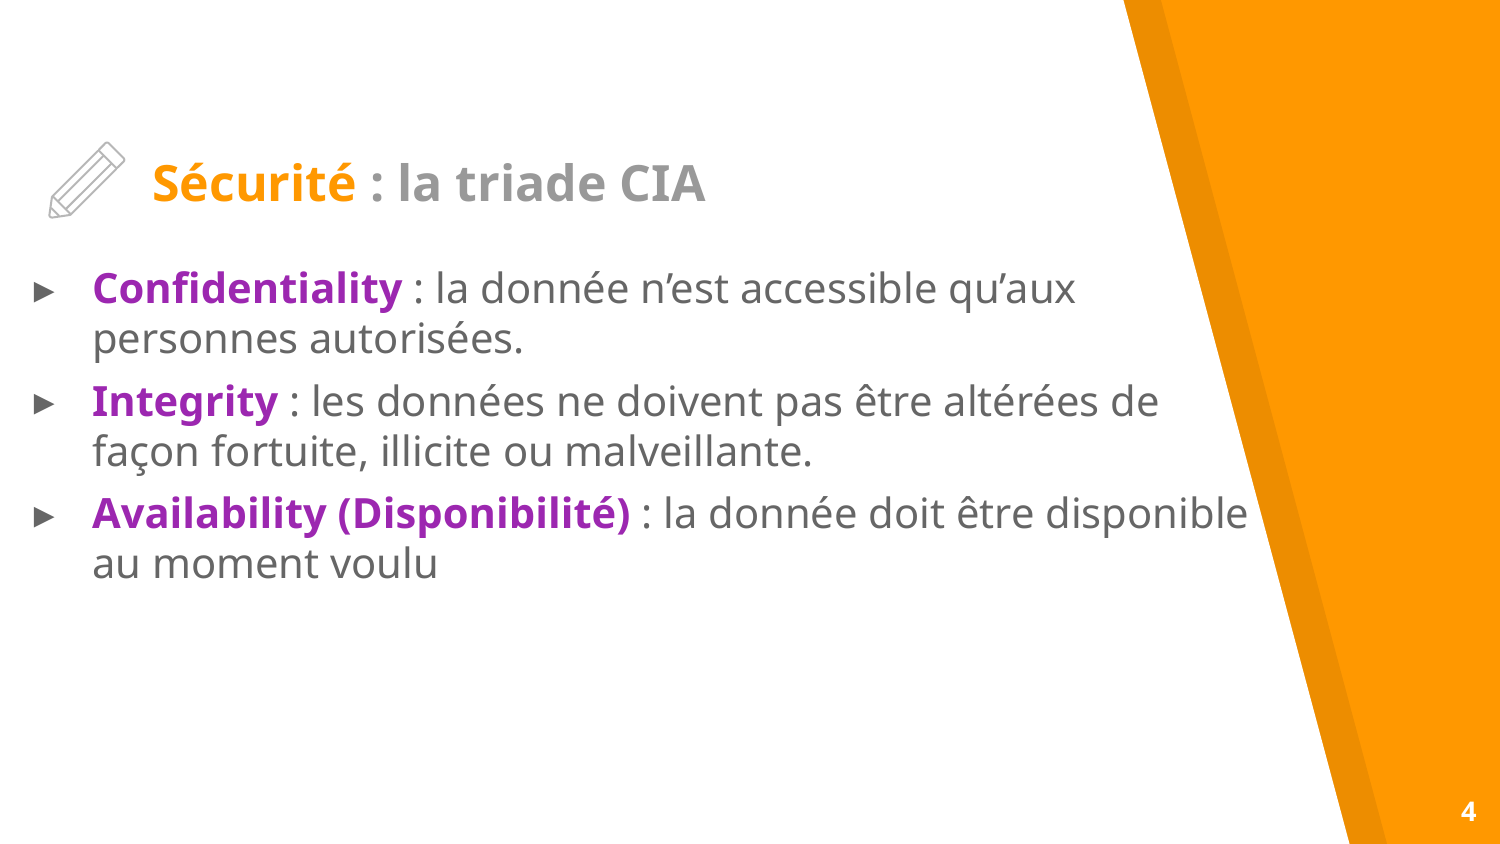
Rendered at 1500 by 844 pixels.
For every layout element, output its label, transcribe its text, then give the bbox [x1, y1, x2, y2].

slide_number 4 [1401, 779, 1492, 844]
list Confidentiality : la donnée n’est accessible qu’aux personnes autorisées. Integrity : les données ne doivent pas être altérées de façon fortuite, illicite ou malveillante. Availability (Disponibilité) : la donnée doit être disponible au moment voulu [2, 246, 1279, 844]
title Sécurité : la triade CIA [137, 146, 1011, 227]
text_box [49, 142, 125, 218]
